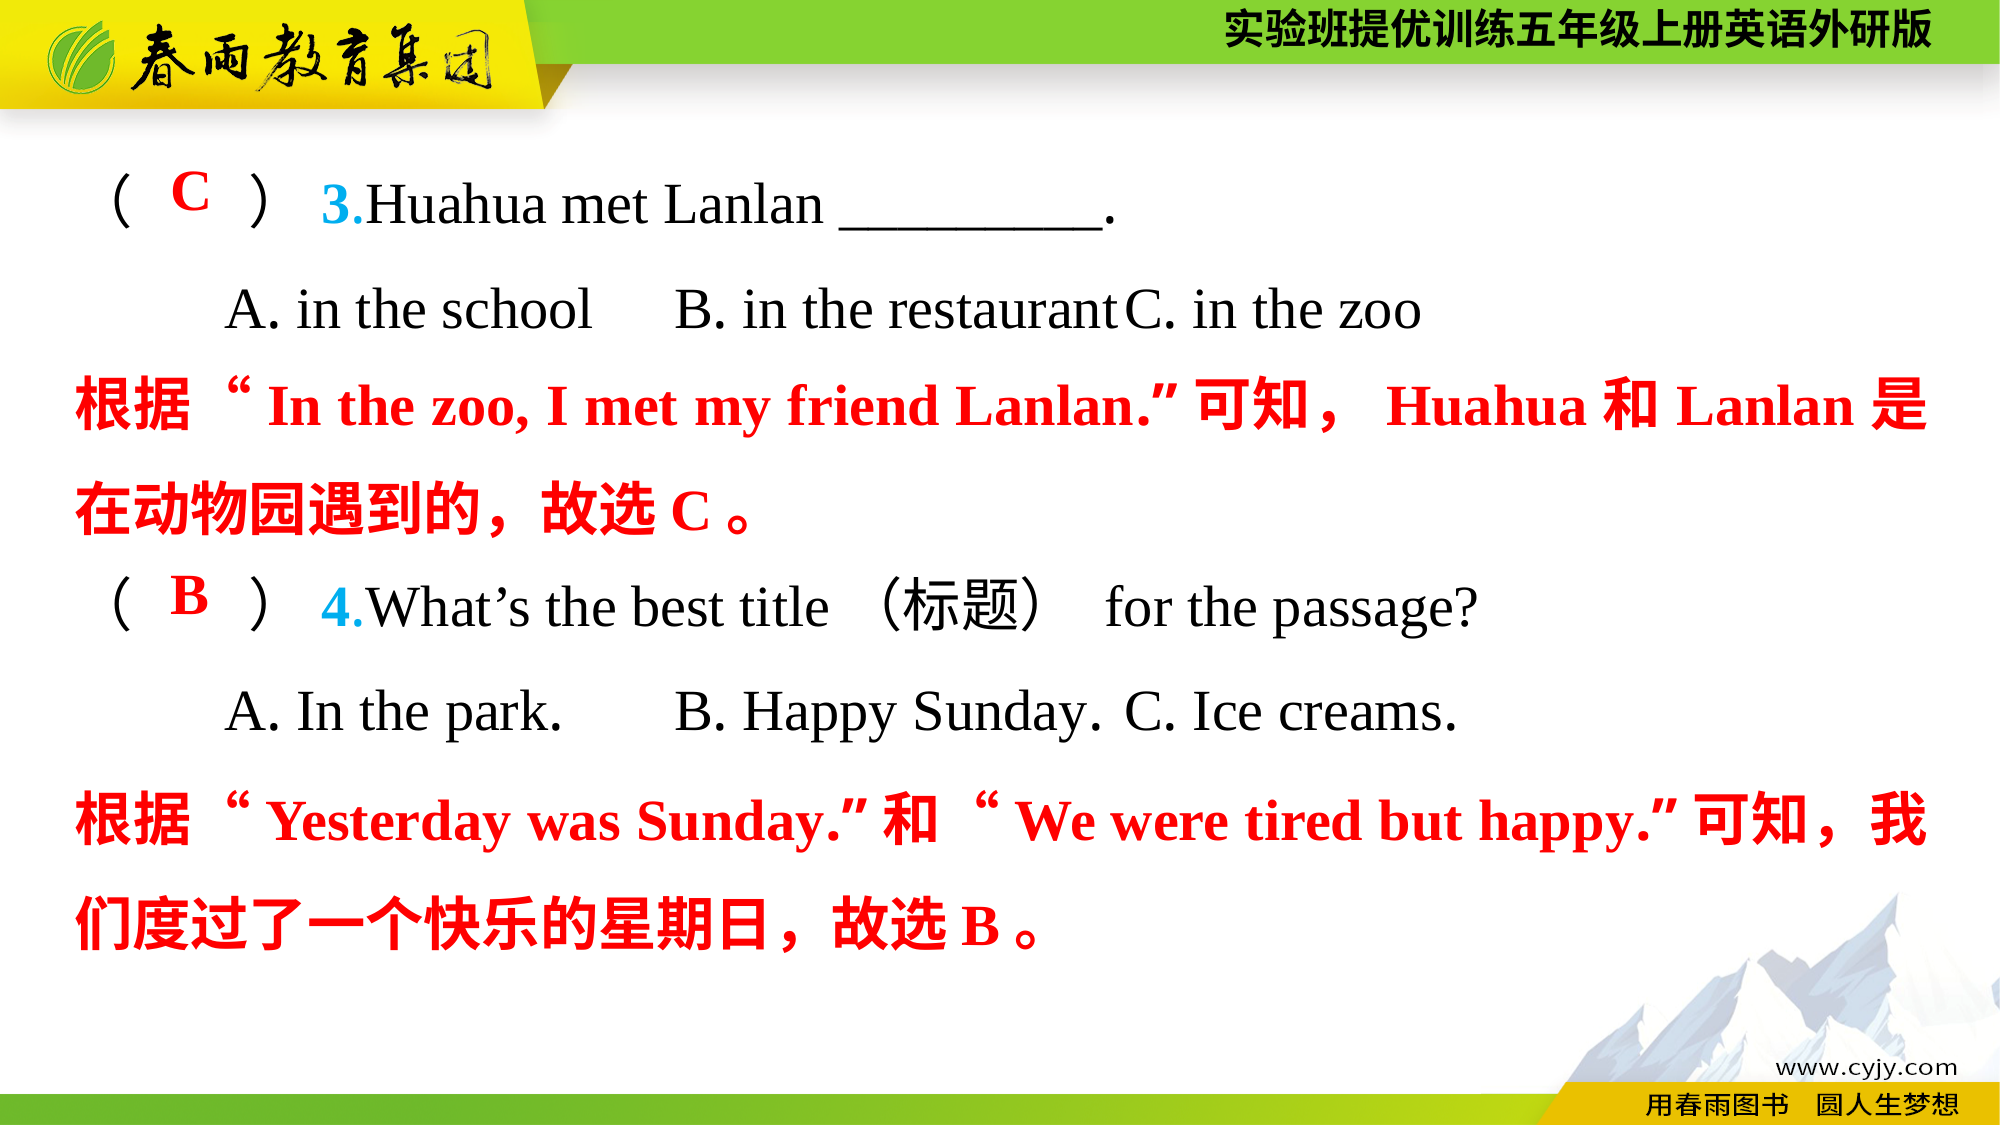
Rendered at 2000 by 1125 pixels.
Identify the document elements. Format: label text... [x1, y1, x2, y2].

text_box C [155, 145, 228, 230]
text_box B [155, 548, 225, 634]
list （ ）3.Huahua met Lanlan _________. A. in the school B. in the restaurant C. in the zoo （ ）4.What’s the best title（标题） for the passage? A. In the park. B. Happy Sunday. C. Ice creams. [59, 550, 1944, 739]
list （ ）3.Huahua met Lanlan _________. A. in the school B. in the restaurant C. in the zoo （ ）4.What’s the best title（标题） for the passage? A. In the park. B. Happy Sunday. C. Ice creams. [59, 122, 1944, 325]
picture [0, 0, 2000, 1125]
text_box 根据“In the zoo, I met my friend Lanlan.”可知，Huahua和Lanlan是在动物园遇到的，故选C。 [59, 325, 1944, 550]
text_box 根据“Yesterday was Sunday.”和“We were tired but happy.”可知，我们度过了一个快乐的星期日，故选B。 [59, 739, 1944, 965]
